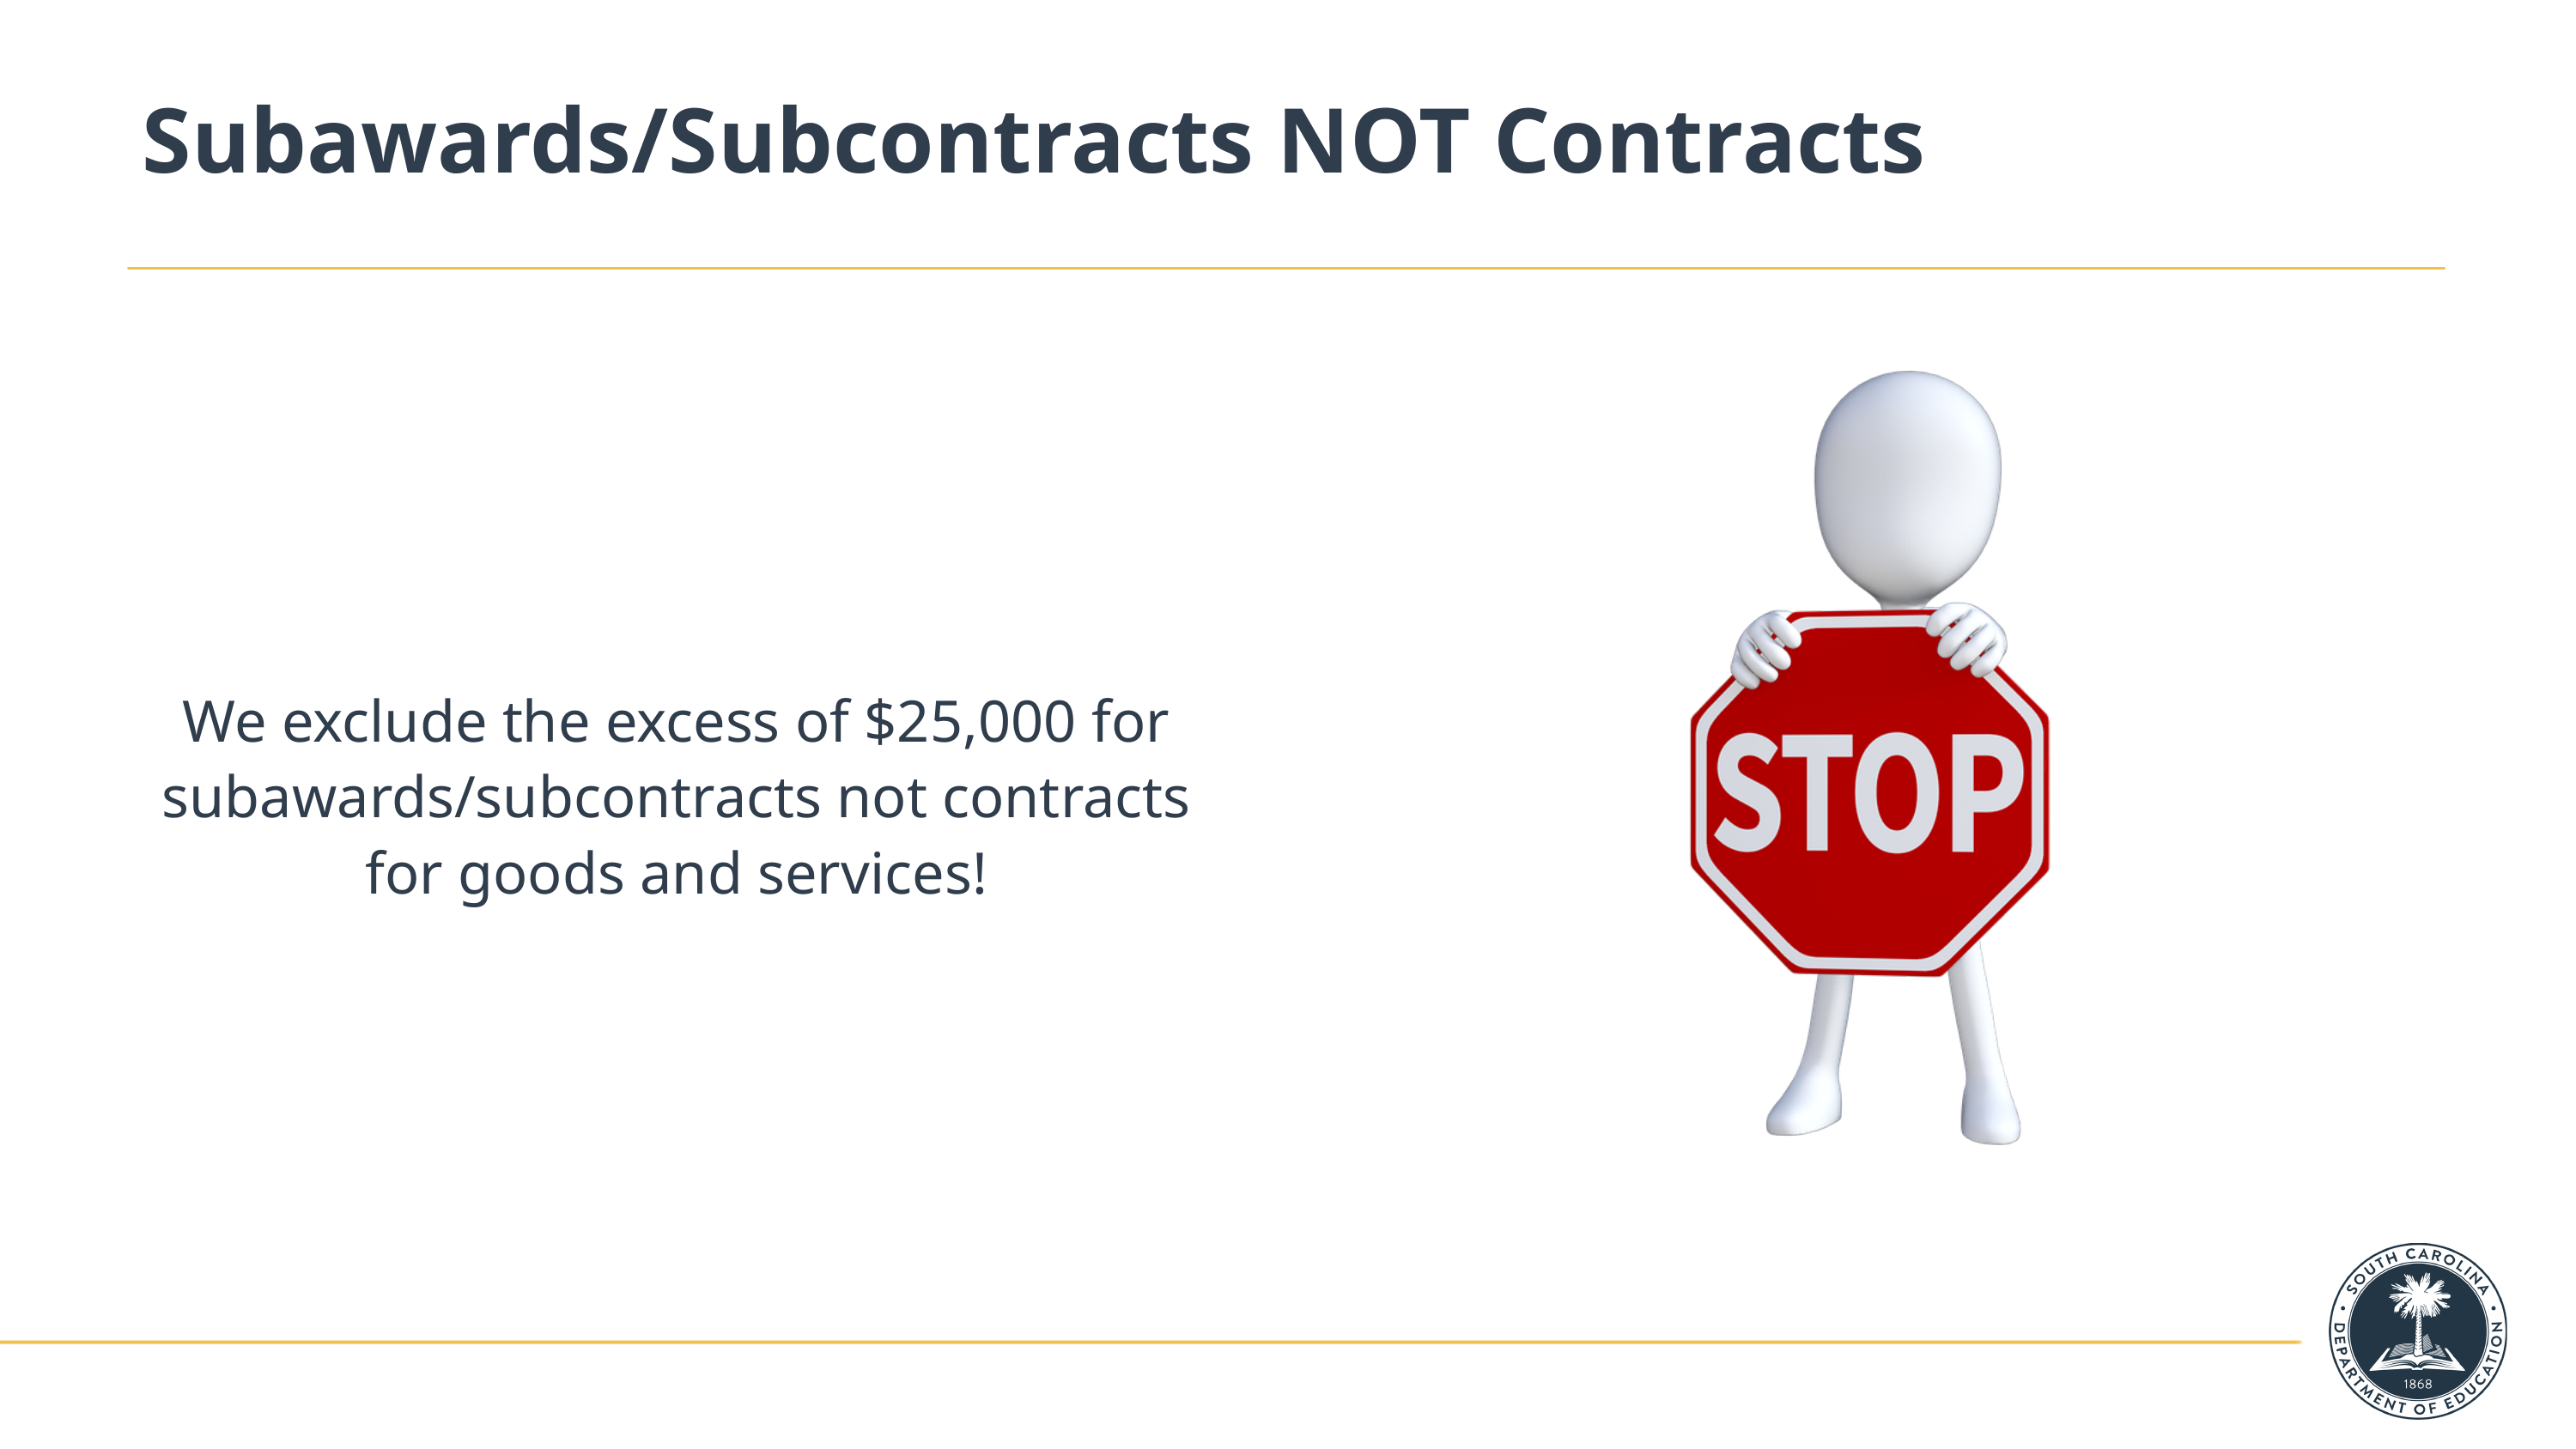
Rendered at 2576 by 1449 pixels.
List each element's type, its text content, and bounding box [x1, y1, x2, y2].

picture [1348, 349, 2445, 1179]
title Subawards/Subcontracts NOT Contracts [129, 76, 2440, 232]
picture [2329, 1243, 2507, 1420]
list We exclude the excess of $25,000 for subawards/subcontracts not contracts for goods and services! [129, 316, 1224, 1213]
